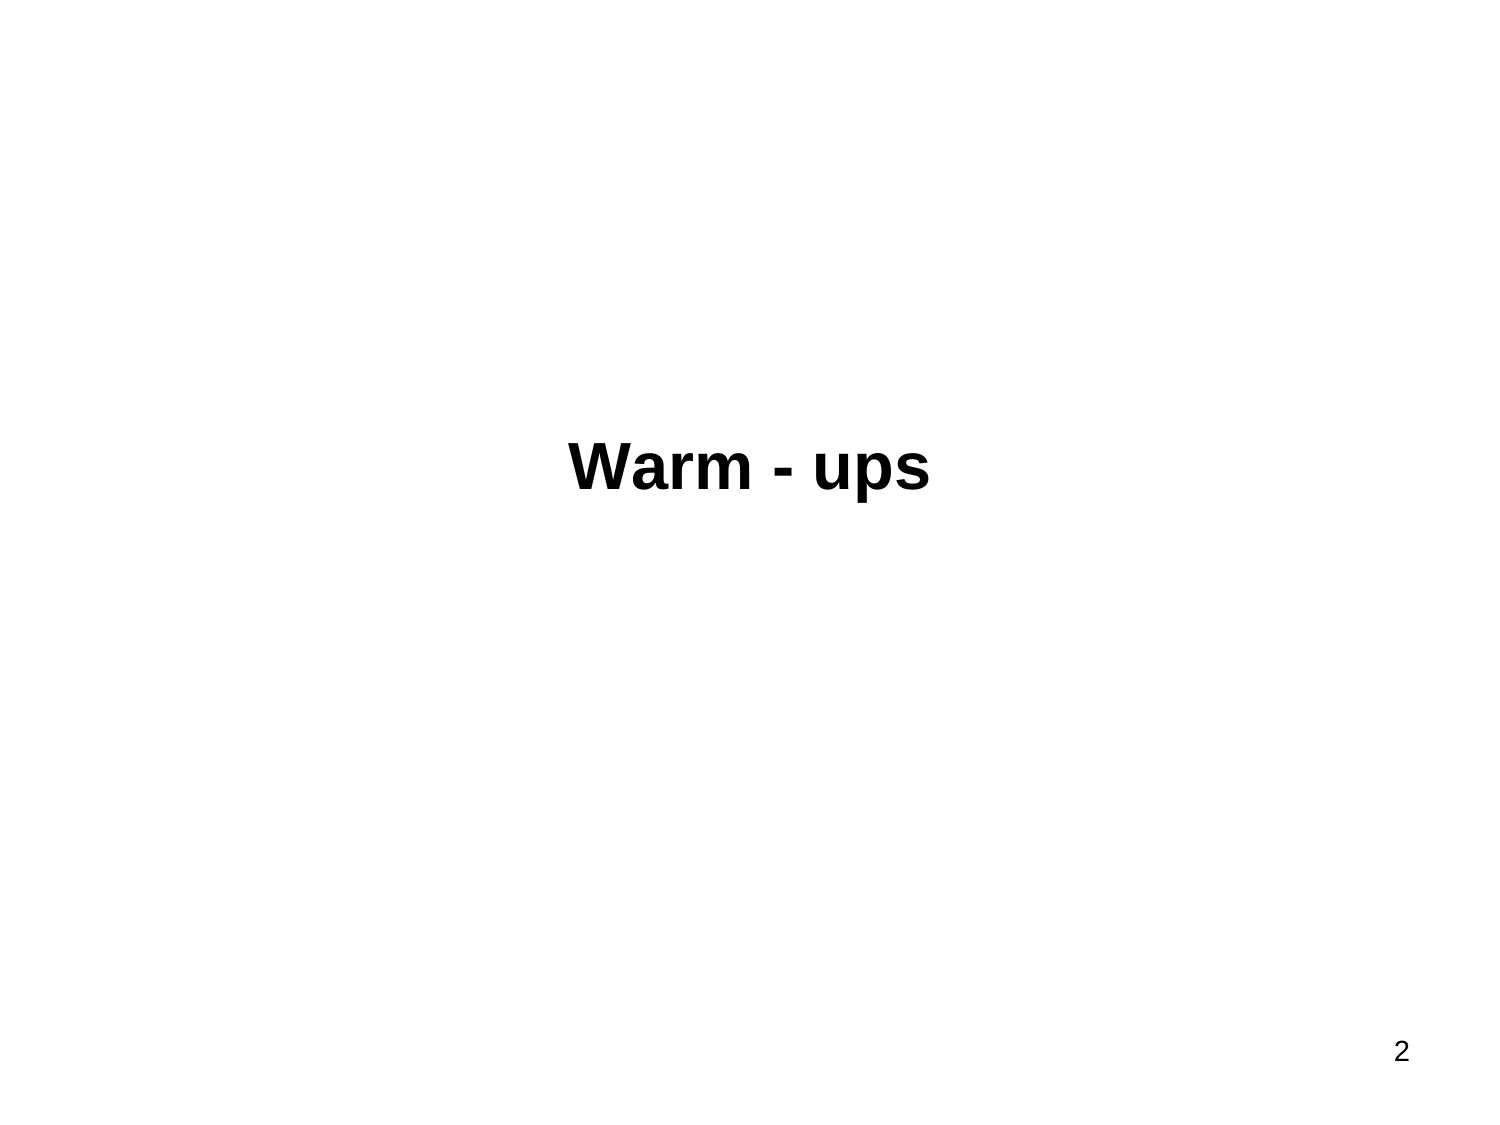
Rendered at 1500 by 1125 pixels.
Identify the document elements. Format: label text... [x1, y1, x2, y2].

subtitle Warm - ups [125, 172, 1375, 941]
text_box <number> [1074, 1024, 1425, 1103]
